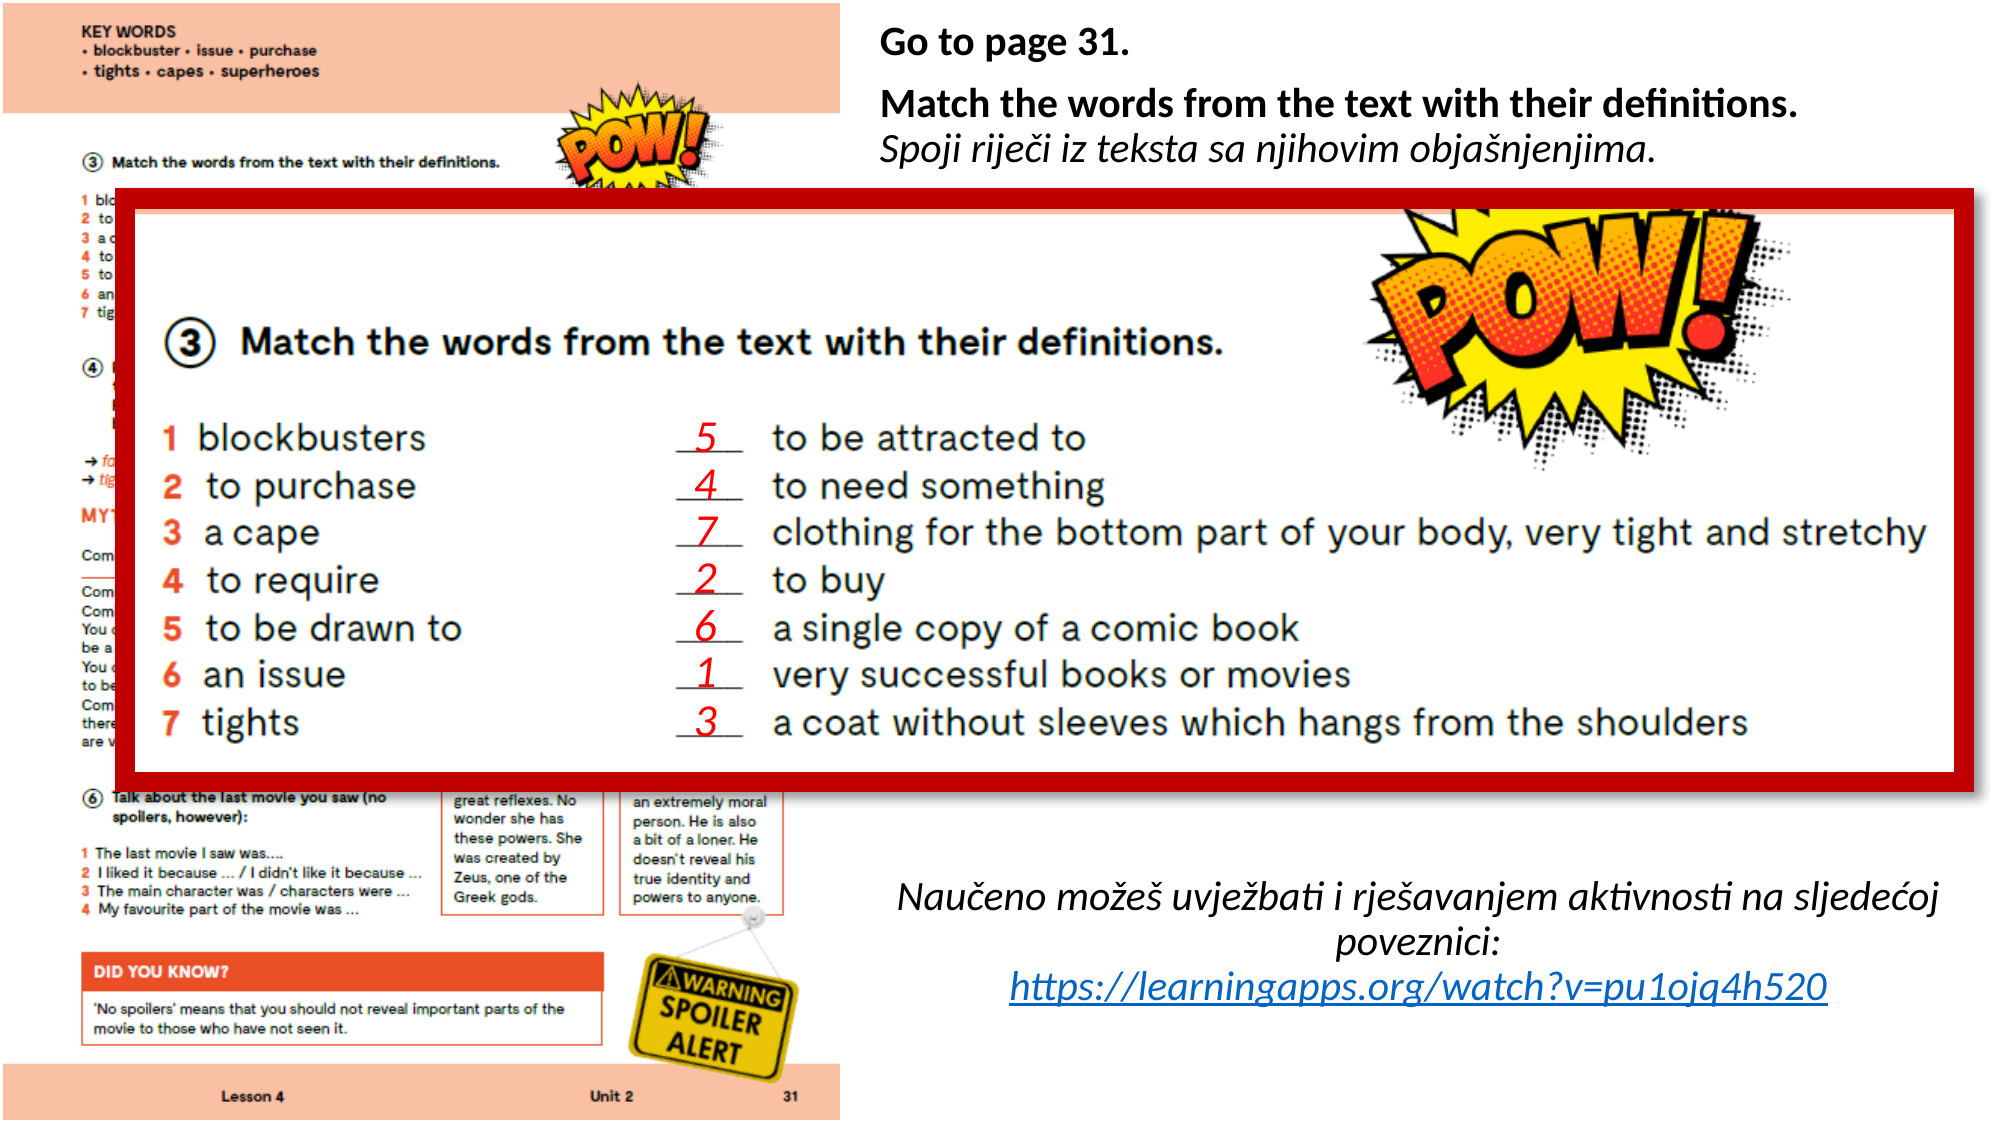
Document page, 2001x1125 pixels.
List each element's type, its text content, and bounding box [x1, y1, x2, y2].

text_box Match the words from the text with their definitions. Spoji riječi iz teksta sa njihovim objašnjenjima. [864, 73, 1954, 209]
picture [3, 3, 1954, 1121]
text_box Naučeno možeš uvježbati i rješavanjem aktivnosti na sljedećoj poveznici: https://learningapps.org/watch?v=pu1ojq4h520 [864, 866, 1973, 1087]
text_box Go to page 31. [864, 12, 1954, 73]
